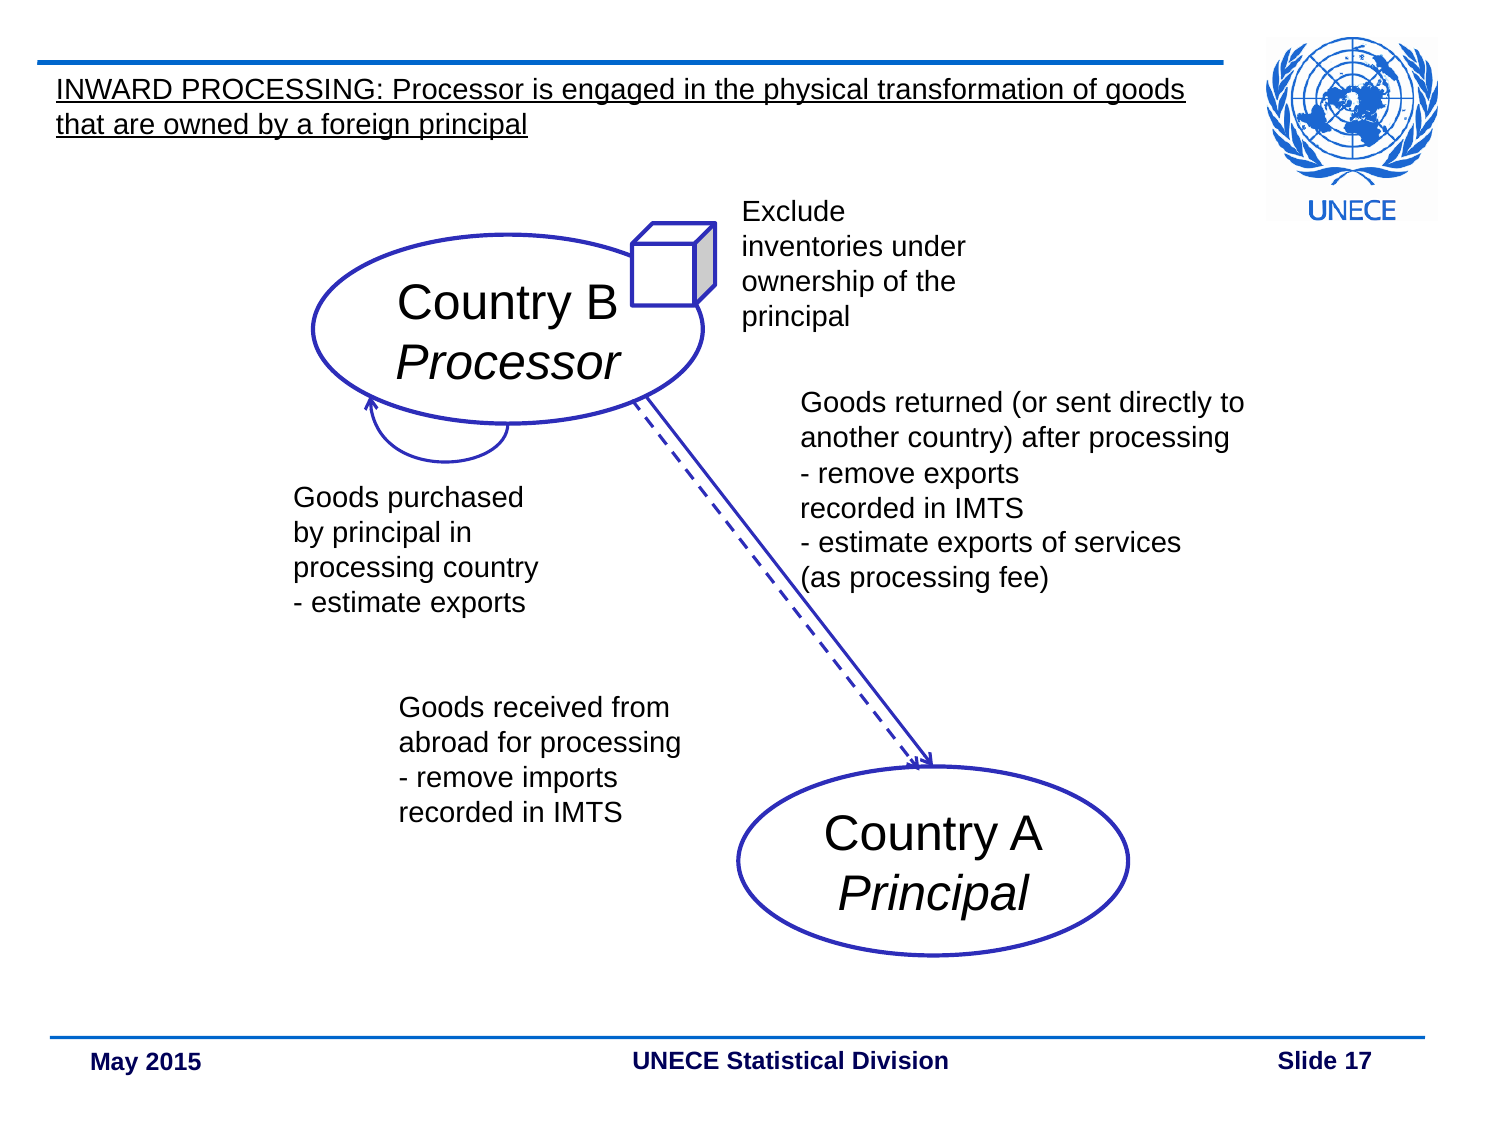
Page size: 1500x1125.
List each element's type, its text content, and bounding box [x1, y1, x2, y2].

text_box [631, 399, 920, 771]
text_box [424, 340, 454, 480]
picture [1266, 37, 1438, 221]
text_box Goods purchased by principal in processing country - estimate exports [278, 471, 563, 626]
text_box [629, 221, 718, 308]
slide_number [74, 1037, 388, 1113]
text_box - remove imports recorded in IMTS [383, 751, 739, 836]
text_box Country B Processor [310, 232, 705, 426]
text_box Country A Principal [736, 764, 1131, 958]
text_box - remove exports recorded in IMTS [939, 447, 1140, 516]
text_box Goods received from abroad for processing [383, 680, 626, 751]
text_box Goods returned (or sent directly to another country) after processing [785, 376, 1270, 461]
text_box Exclude inventories under ownership of the principal [726, 184, 1010, 340]
text_box - estimate exports of services (as processing fee) [939, 516, 1199, 601]
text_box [645, 395, 934, 767]
text_box INWARD PROCESSING: Processor is engaged in the physical transformation of goods that are owned by a foreign principal [41, 63, 1229, 148]
